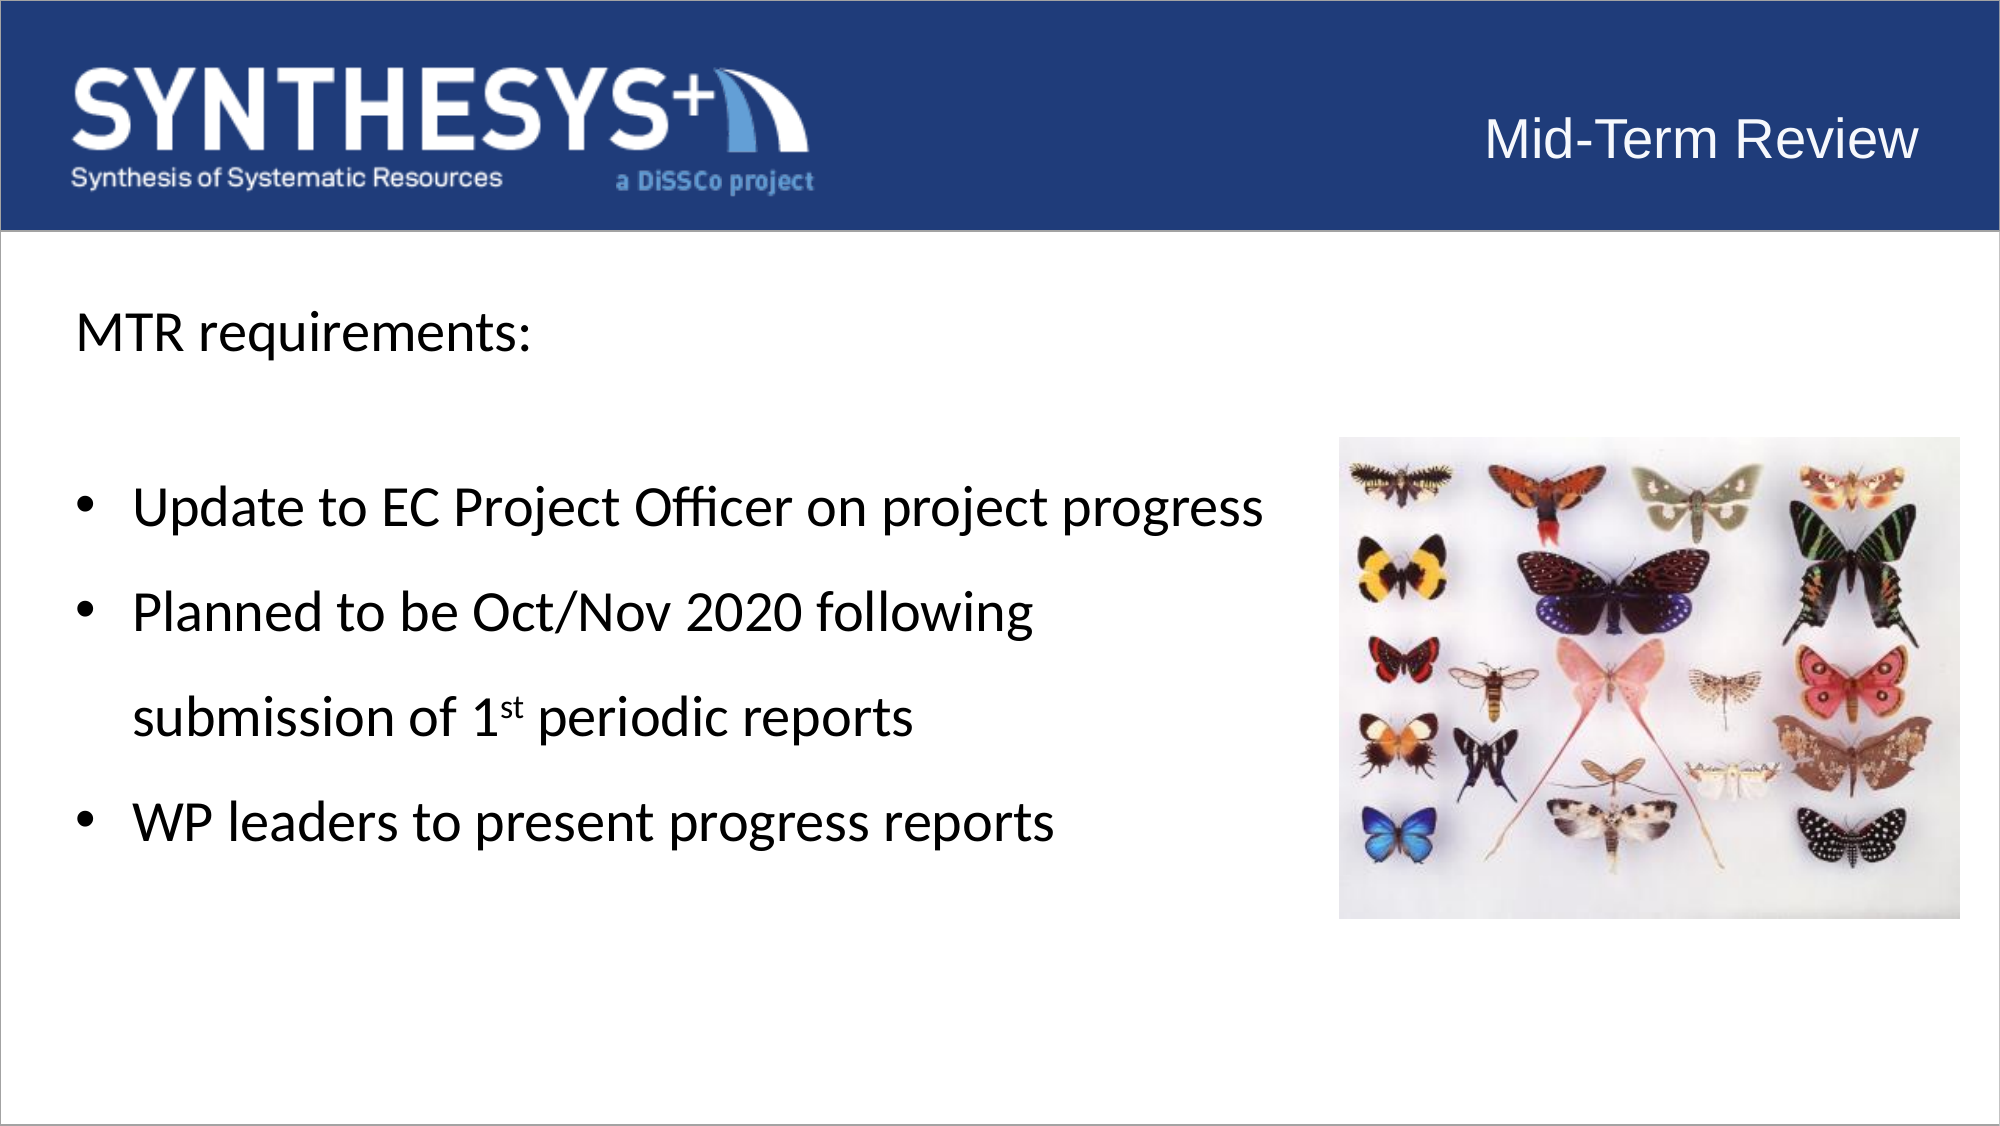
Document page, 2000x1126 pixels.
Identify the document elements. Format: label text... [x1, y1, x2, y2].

picture [68, 51, 922, 311]
text_box Mid-Term Review [931, 50, 1927, 231]
text_box [0, 0, 2000, 232]
text_box MTR requirements: Update to EC Project Officer on project progress Planned to be Oct/Nov 2020 following submission of 1st periodic reports WP leaders to present progress reports [68, 289, 1307, 857]
text_box [0, 232, 2000, 1126]
picture [1339, 437, 1960, 919]
